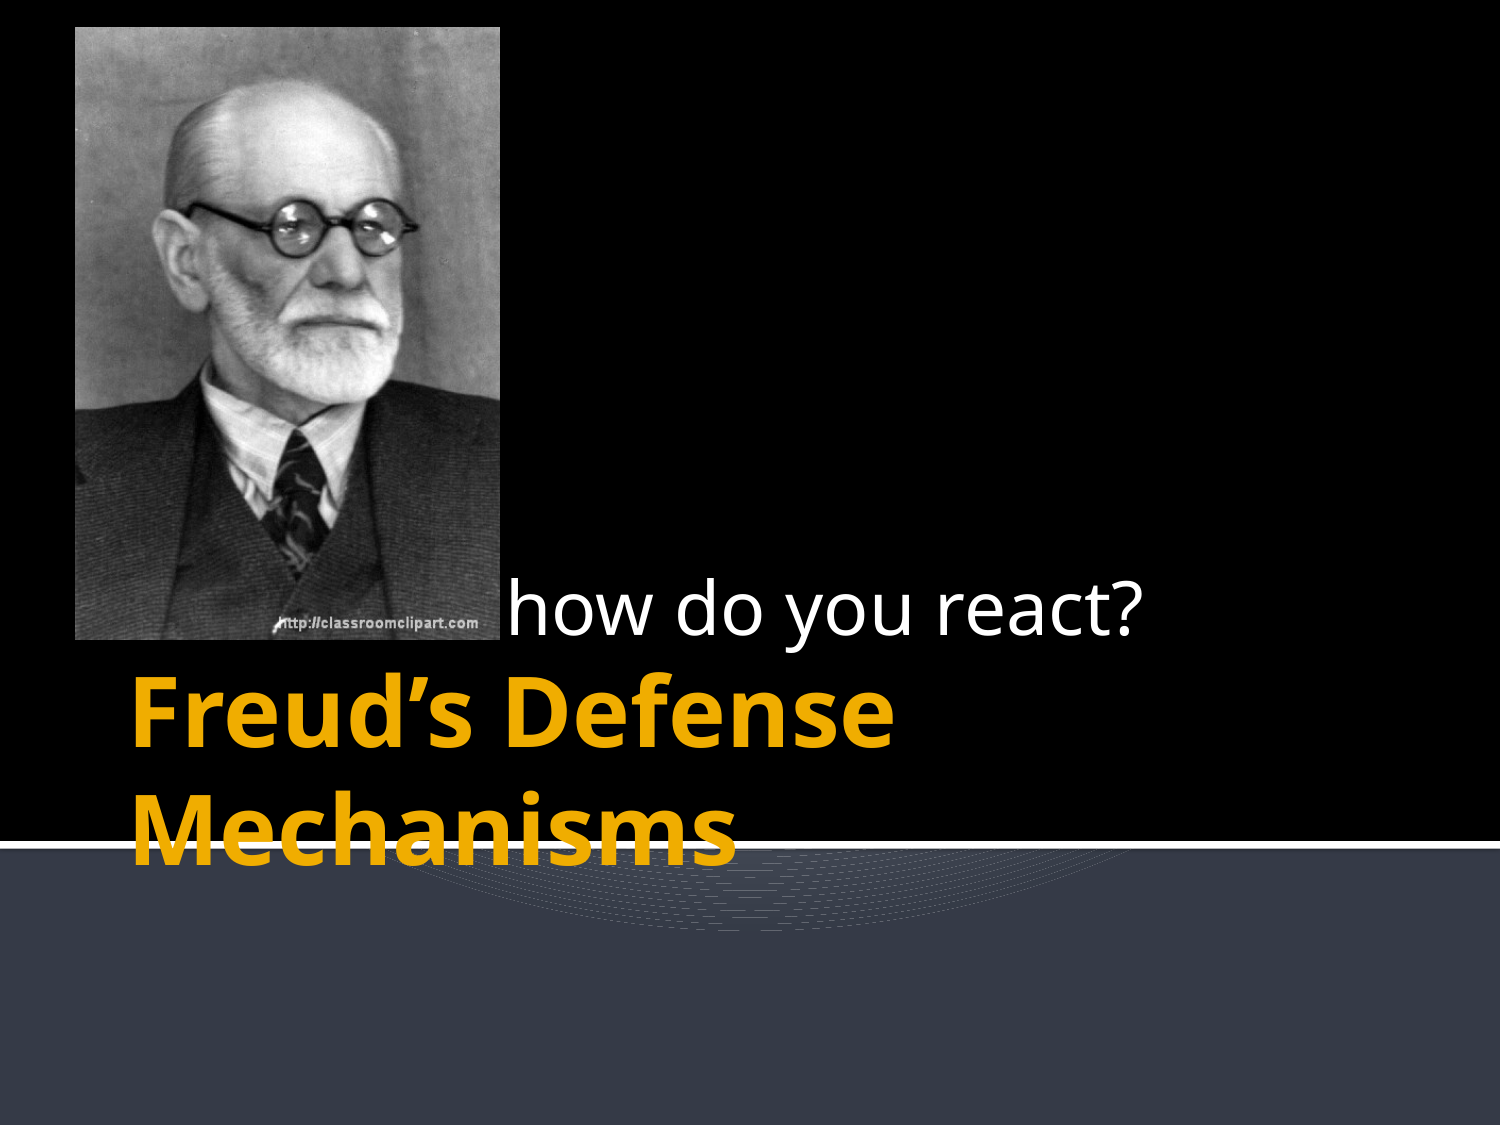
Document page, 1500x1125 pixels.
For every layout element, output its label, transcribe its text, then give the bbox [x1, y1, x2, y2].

picture [74, 27, 500, 640]
title Freud’s Defense Mechanisms [112, 650, 1438, 862]
subtitle how do you react? [112, 387, 1438, 650]
